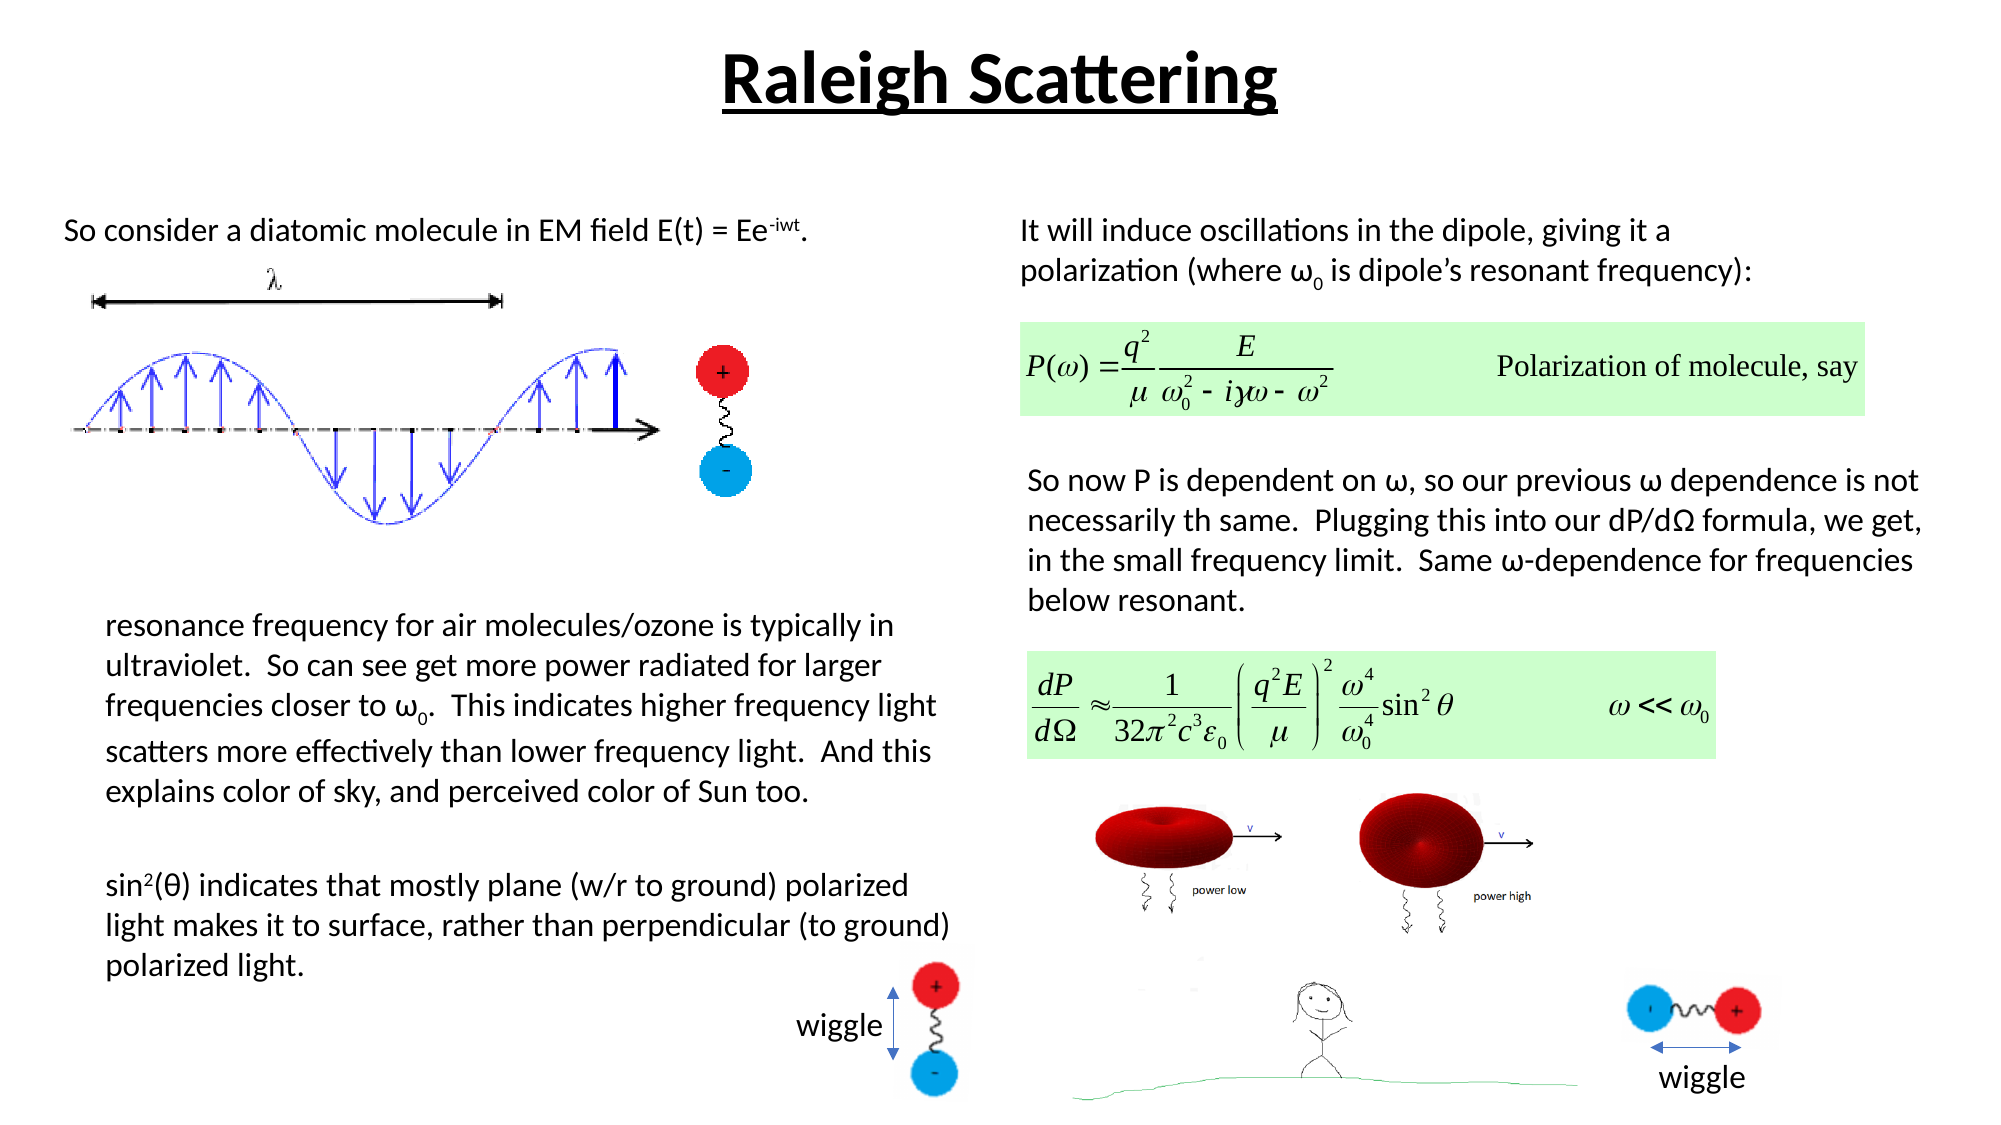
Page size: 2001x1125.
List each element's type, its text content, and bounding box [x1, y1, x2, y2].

picture [894, 943, 972, 1101]
text_box wiggle [781, 995, 892, 1051]
title Raleigh Scattering [656, 13, 1344, 128]
text_box sin2(θ) indicates that mostly plane (w/r to ground) polarized light makes it to surface, rather than perpendicular (to ground) polarized light. [90, 855, 973, 991]
picture [49, 256, 768, 541]
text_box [1026, 650, 1718, 759]
text_box resonance frequency for air molecules/ozone is typically in ultraviolet. So can see get more power radiated for larger frequencies closer to ω0. This indicates higher frequency light scatters more effectively than lower frequency light. And this explains color of sky, and perceived color of Sun too. [90, 596, 973, 817]
picture [1049, 789, 1600, 1112]
text_box It will induce oscillations in the dipole, giving it a polarization (where ω0 is dipole’s resonant frequency): [1005, 201, 1819, 302]
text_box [1020, 321, 1868, 416]
text_box So consider a diatomic molecule in EM field E(t) = Ee-iwt. [49, 201, 863, 256]
text_box So now P is dependent on ω, so our previous ω dependence is not necessarily th same. Plugging this into our dP/dΩ formula, we get, in the small frequency limit. Same ω-dependence for frequencies below resonant. [1012, 451, 1951, 626]
picture [1622, 930, 1781, 1049]
picture [1664, 1048, 1739, 1087]
text_box wiggle [1643, 1047, 1762, 1103]
